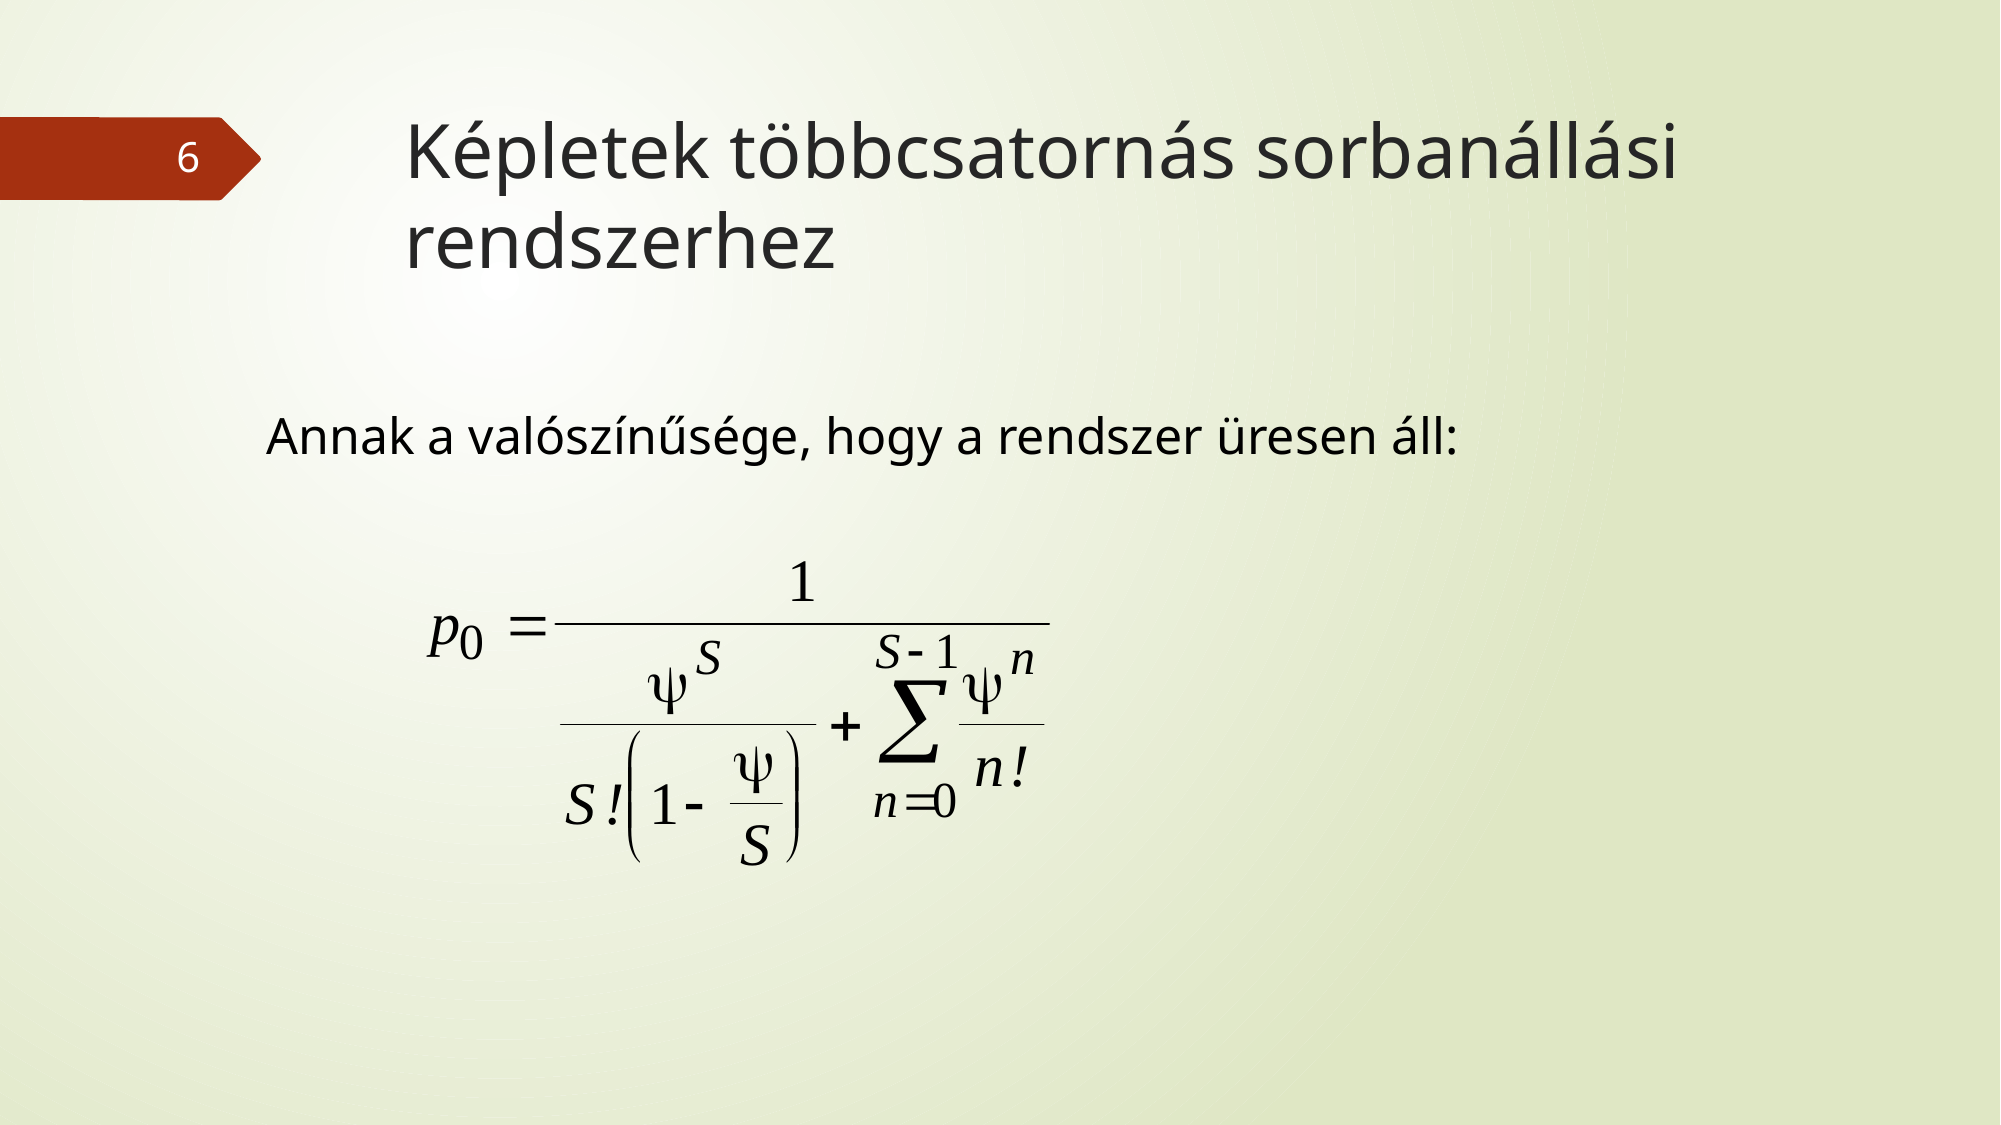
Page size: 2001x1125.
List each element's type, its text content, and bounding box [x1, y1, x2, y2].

title Képletek többcsatornás sorbanállási rendszerhez [389, 95, 1729, 300]
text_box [414, 543, 1060, 892]
slide_number 6 [87, 129, 216, 190]
text_box Annak a valószínűsége, hogy a rendszer üresen áll: [251, 396, 1533, 472]
